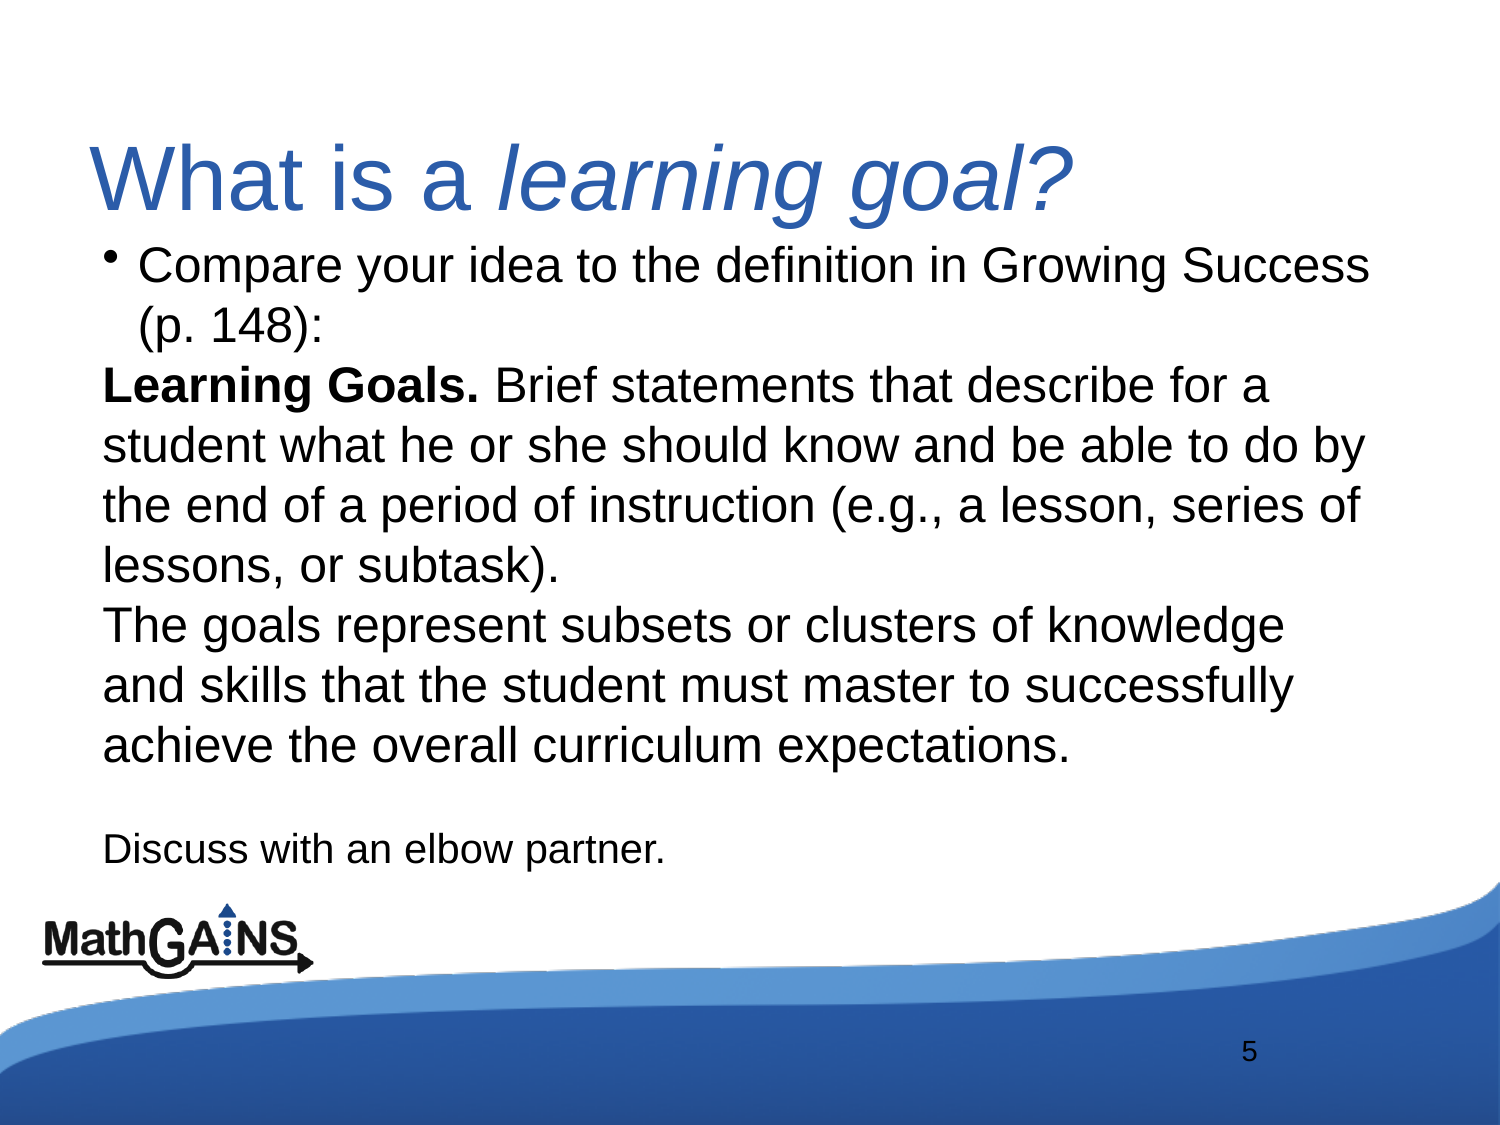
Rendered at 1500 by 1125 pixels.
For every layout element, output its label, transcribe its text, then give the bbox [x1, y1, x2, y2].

text_box Compare your idea to the definition in Growing Success (p. 148): Learning Goals. Brief statements that describe for a student what he or she should know and be able to do by the end of a period of instruction (e.g., a lesson, series of lessons, or subtask). The goals represent subsets or clusters of knowledge and skills that the student must master to successfully achieve the overall curriculum expectations. Discuss with an elbow partner. [87, 224, 1388, 1022]
title What is a learning goal? [74, 49, 1426, 299]
picture [0, 878, 1500, 1125]
slide_number 5 [1223, 1023, 1277, 1075]
